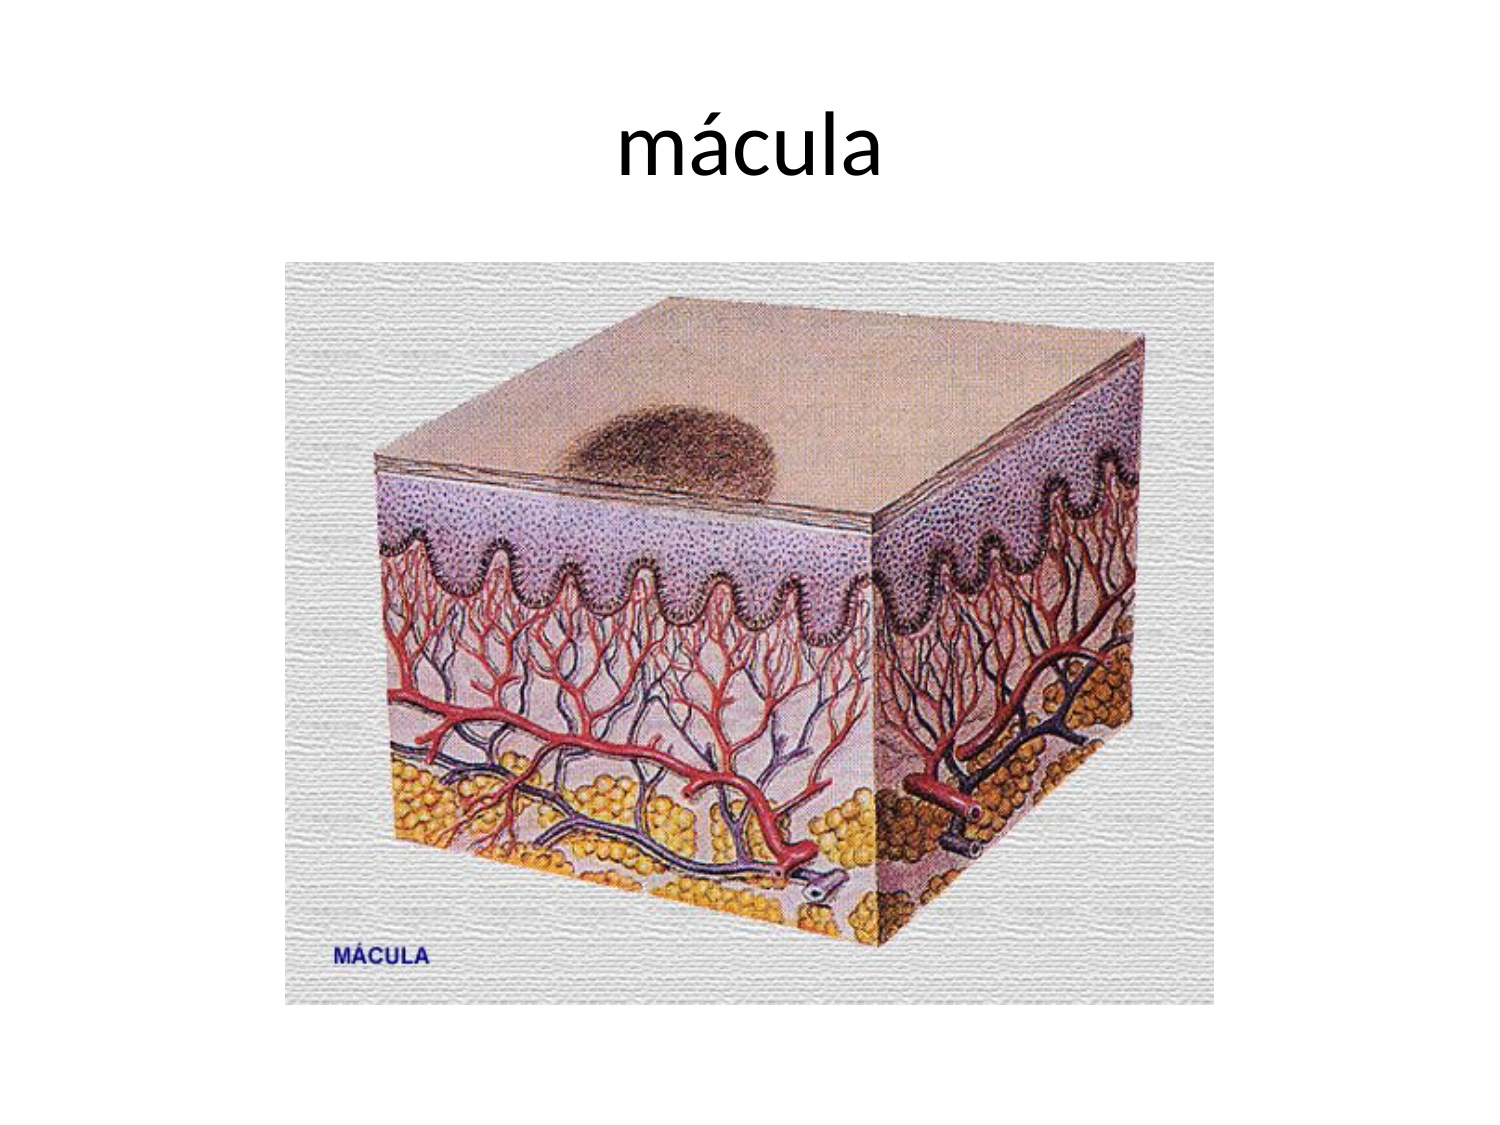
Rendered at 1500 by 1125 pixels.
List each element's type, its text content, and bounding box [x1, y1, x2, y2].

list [285, 262, 1215, 1006]
title mácula [75, 45, 1425, 233]
